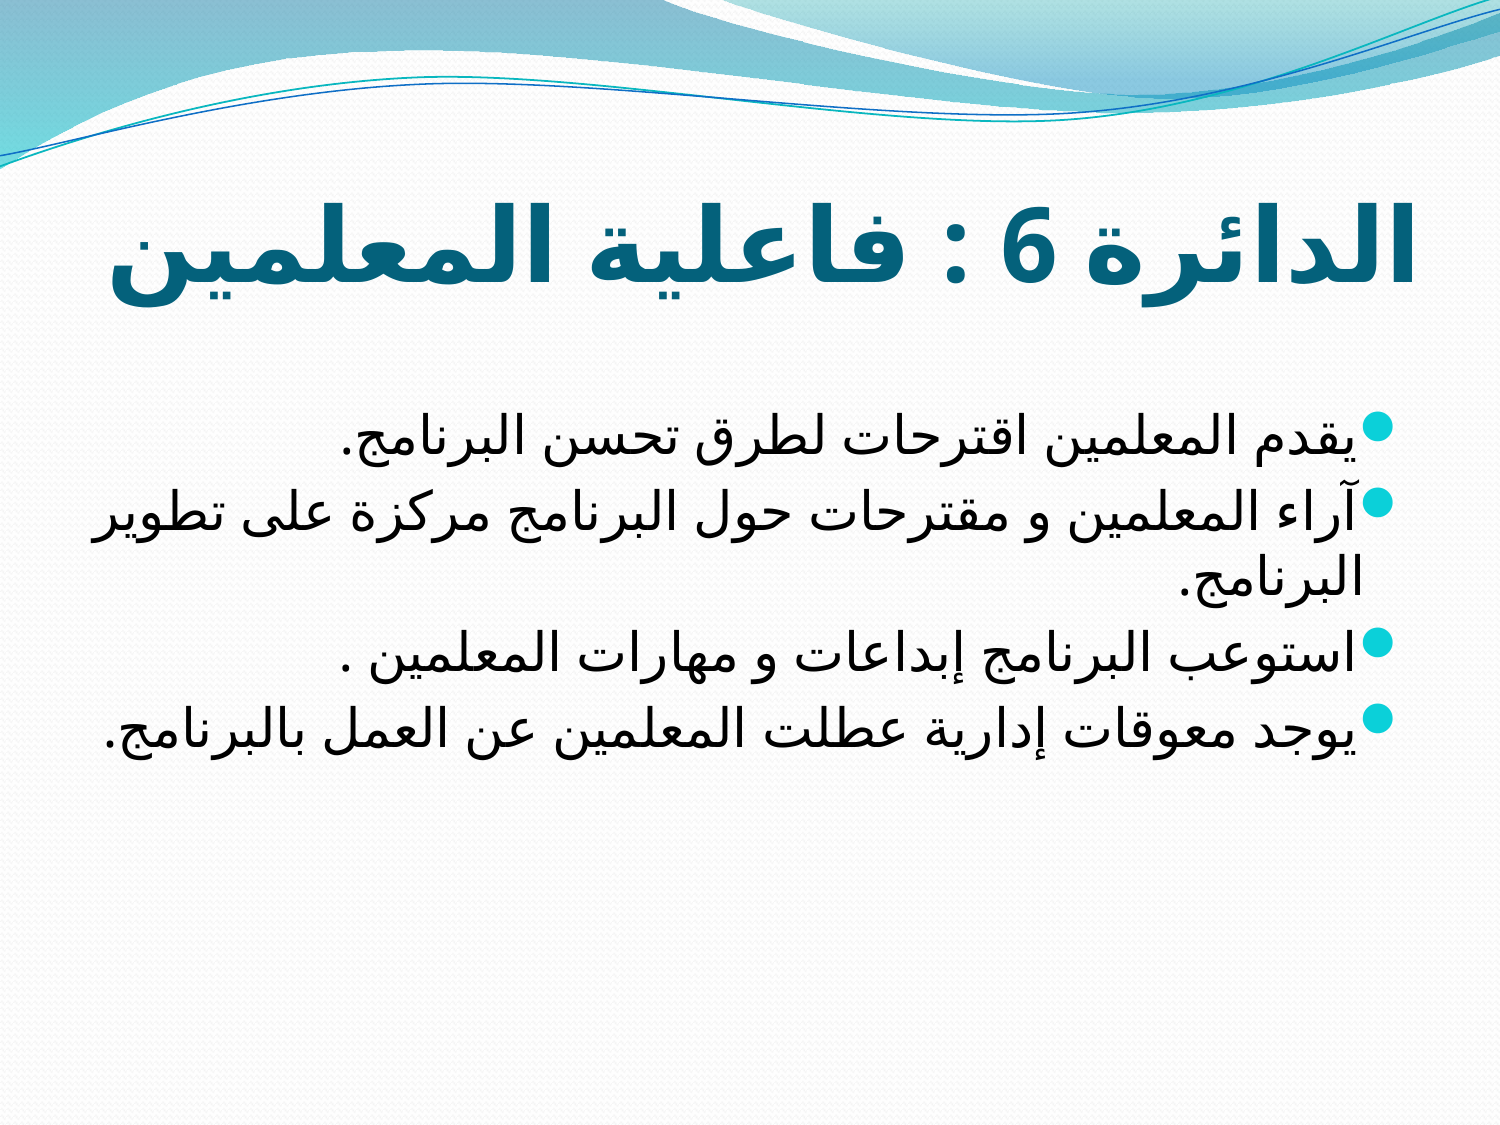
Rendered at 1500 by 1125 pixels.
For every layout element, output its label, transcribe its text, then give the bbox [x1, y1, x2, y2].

list يقدم المعلمين اقترحات لطرق تحسن البرنامج. آراء المعلمين و مقترحات حول البرنامج مركزة على تطوير البرنامج. استوعب البرنامج إبداعات و مهارات المعلمين . يوجد معوقات إدارية عطلت المعلمين عن العمل بالبرنامج. [75, 317, 1425, 1038]
title الدائرة 6 : فاعلية المعلمين [75, 115, 1425, 303]
